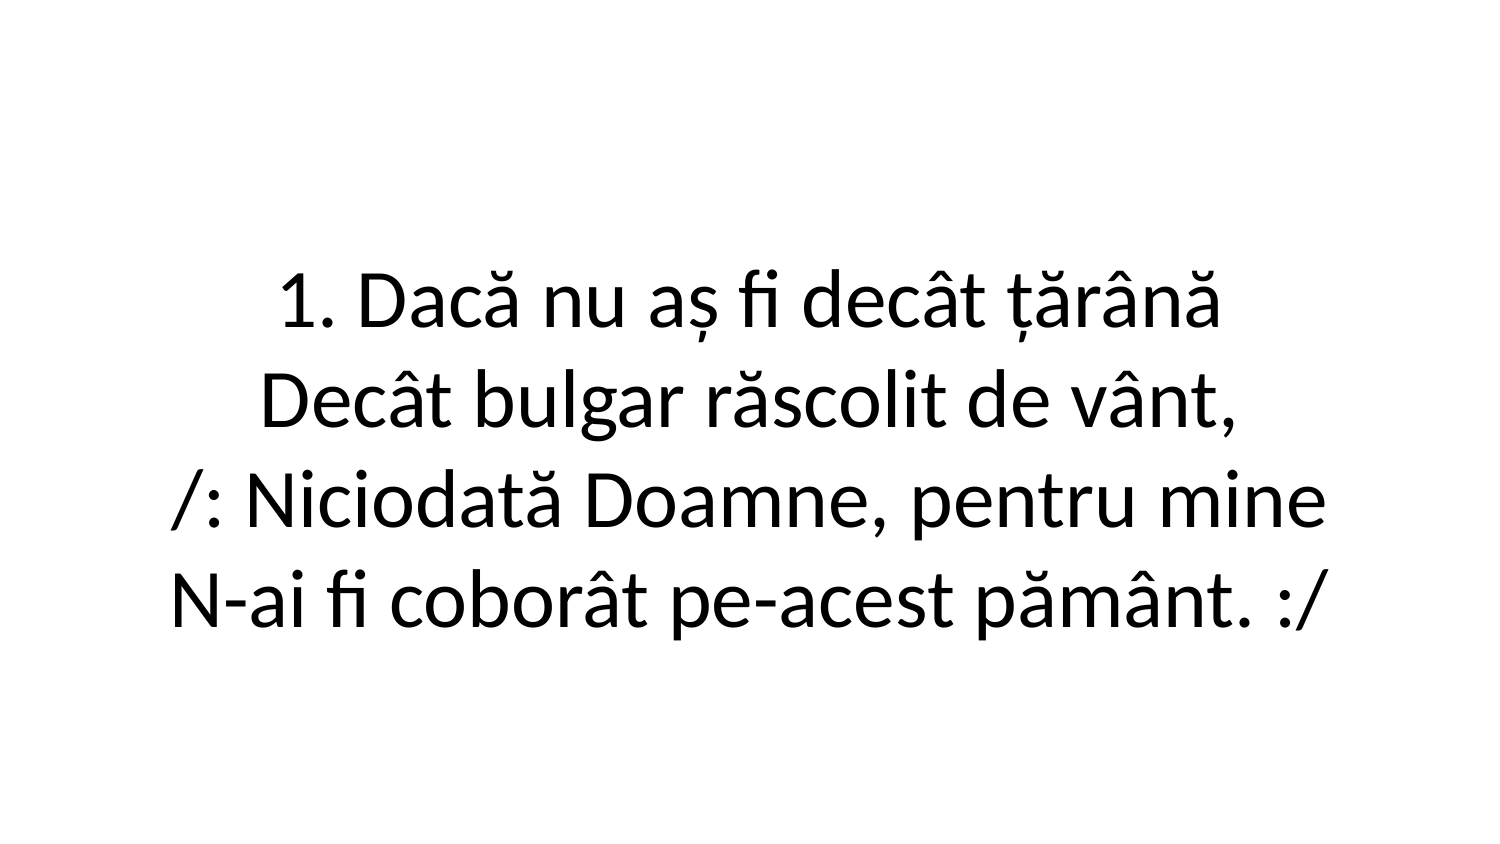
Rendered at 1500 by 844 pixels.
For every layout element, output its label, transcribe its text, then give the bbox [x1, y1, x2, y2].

text_box 1. Dacă nu aș fi decât țărână Decât bulgar răscolit de vânt, /: Niciodată Doamne, pentru mine N-ai fi coborât pe-acest pământ. :/ [154, 192, 1346, 652]
